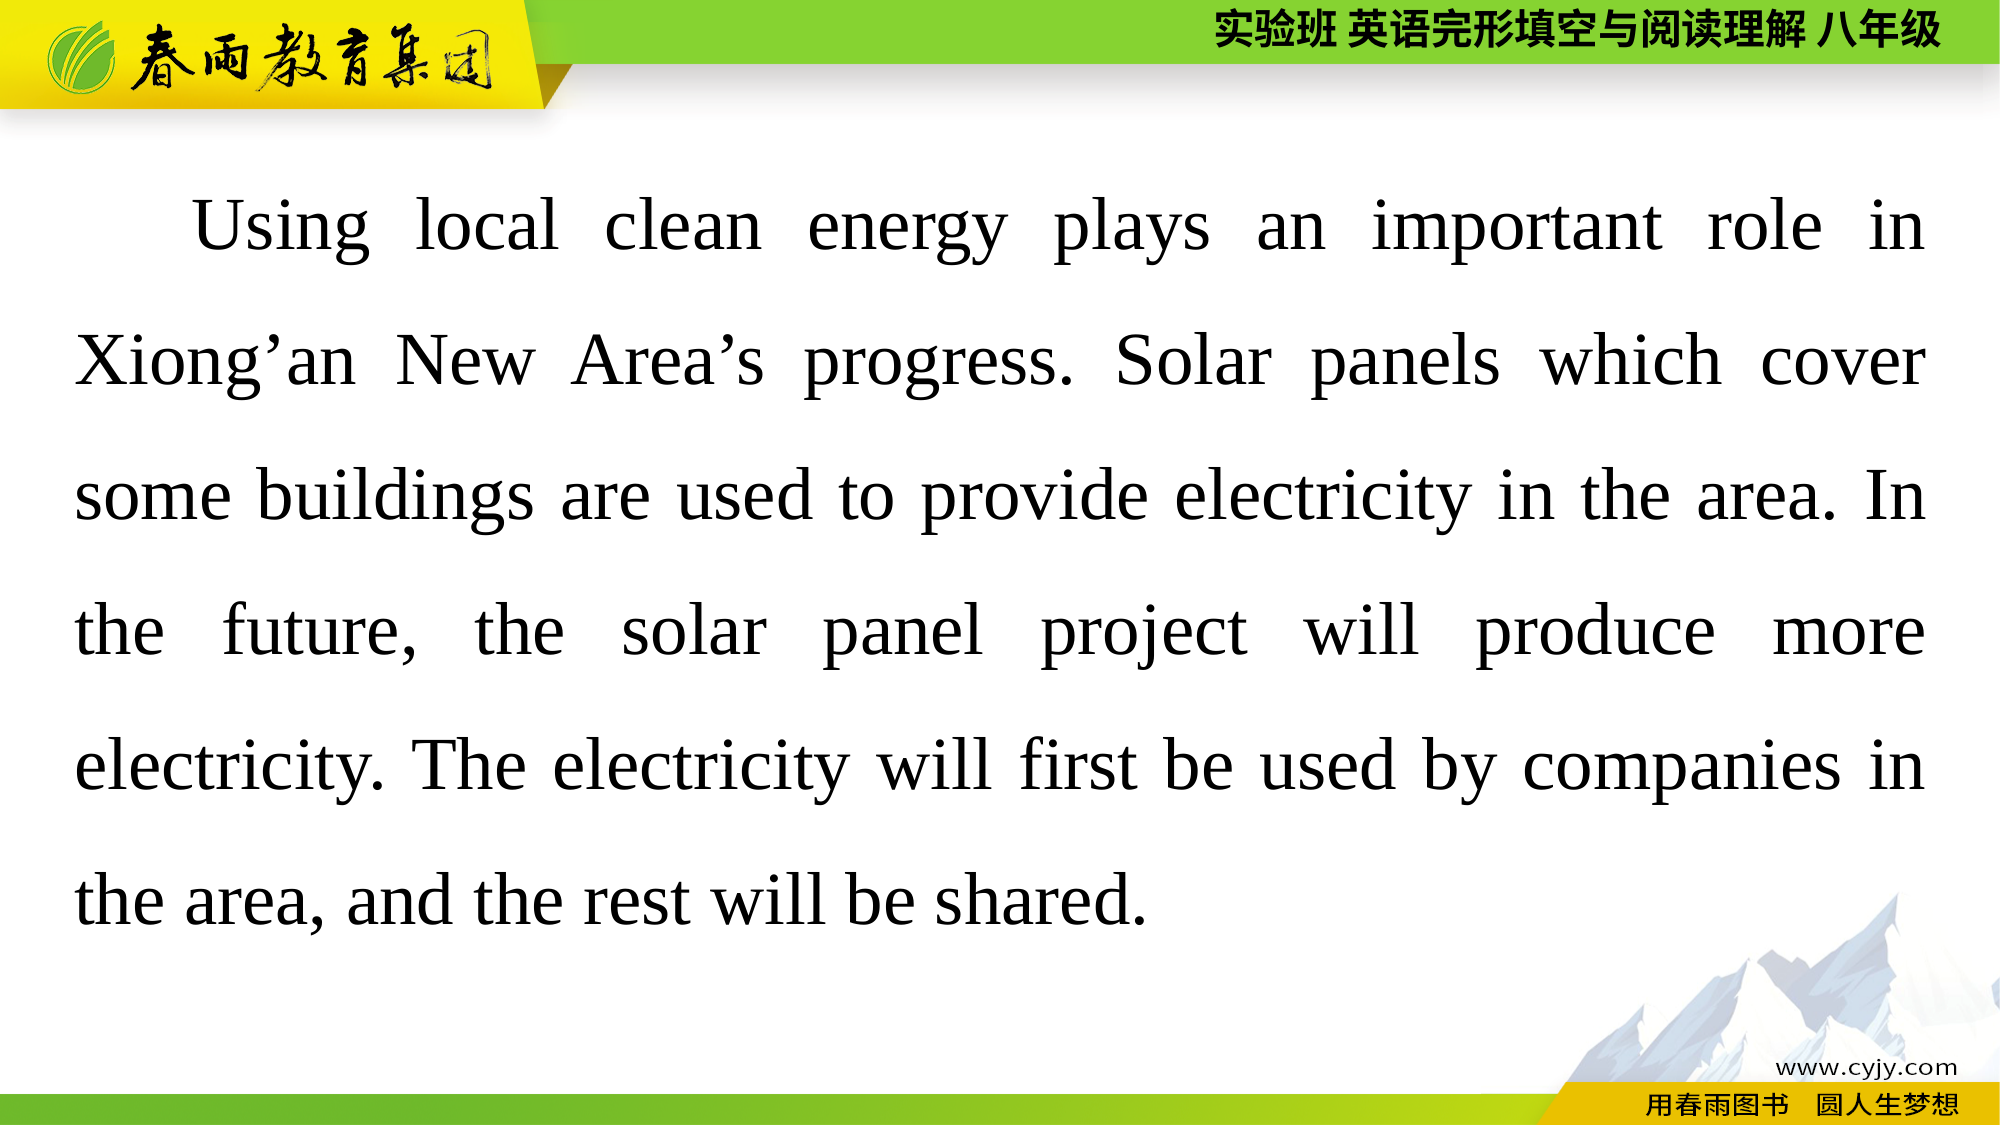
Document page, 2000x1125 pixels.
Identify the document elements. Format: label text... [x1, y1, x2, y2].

picture [0, 0, 2000, 1125]
list Using local clean energy plays an important role in Xiong’an New Area’s progress. Solar panels which cover some buildings are used to provide electricity in the area. In the future, the solar panel project will produce more electricity. The electricity will first be used by companies in the area, and the rest will be shared. [59, 122, 1944, 956]
